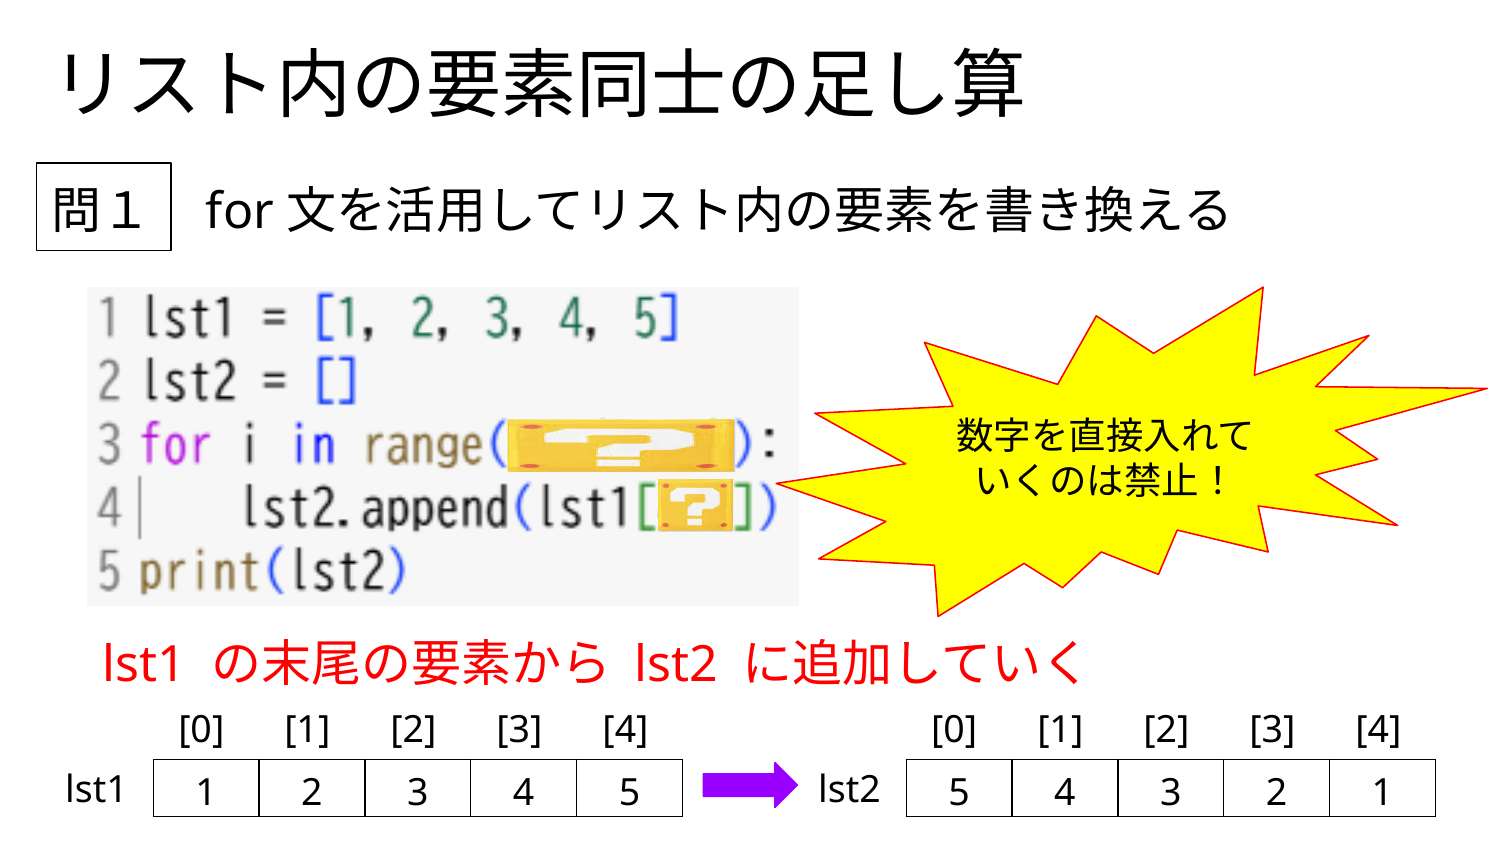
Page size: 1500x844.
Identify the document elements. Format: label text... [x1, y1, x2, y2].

table_header 1 [157, 760, 258, 816]
text_box lst2 [803, 750, 910, 826]
text_box [1] [269, 689, 364, 765]
text_box 問１ [36, 163, 172, 251]
title リスト内の要素同士の足し算 [36, 21, 1435, 131]
table_header 4 [1013, 760, 1117, 816]
text_box [4] [587, 689, 682, 765]
text_box [1] [1022, 689, 1117, 765]
text_box [703, 762, 798, 808]
text_box [3] [481, 689, 576, 765]
table_header 3 [366, 760, 470, 816]
table_header 2 [1224, 760, 1329, 816]
text_box [0] [916, 689, 1011, 765]
text_box 数字を直接入れていくのは禁止！ [803, 287, 1488, 616]
text_box [2] [1128, 689, 1223, 765]
table_header 1 [1330, 760, 1435, 816]
picture [87, 286, 799, 606]
text_box [0] [163, 689, 258, 765]
table_header 5 [577, 760, 682, 816]
text_box [4] [1340, 689, 1435, 765]
table_header 5 [910, 760, 1011, 816]
table_header 2 [260, 760, 364, 816]
text_box lst1 の末尾の要素から lst2 に追加していく [87, 616, 1112, 705]
text_box lst1 [50, 750, 157, 826]
text_box for文を活用してリスト内の要素を書き換える [190, 163, 1435, 254]
table_header 4 [471, 760, 576, 816]
table_header 3 [1119, 760, 1223, 816]
text_box [2] [375, 689, 470, 765]
text_box [3] [1234, 689, 1329, 765]
